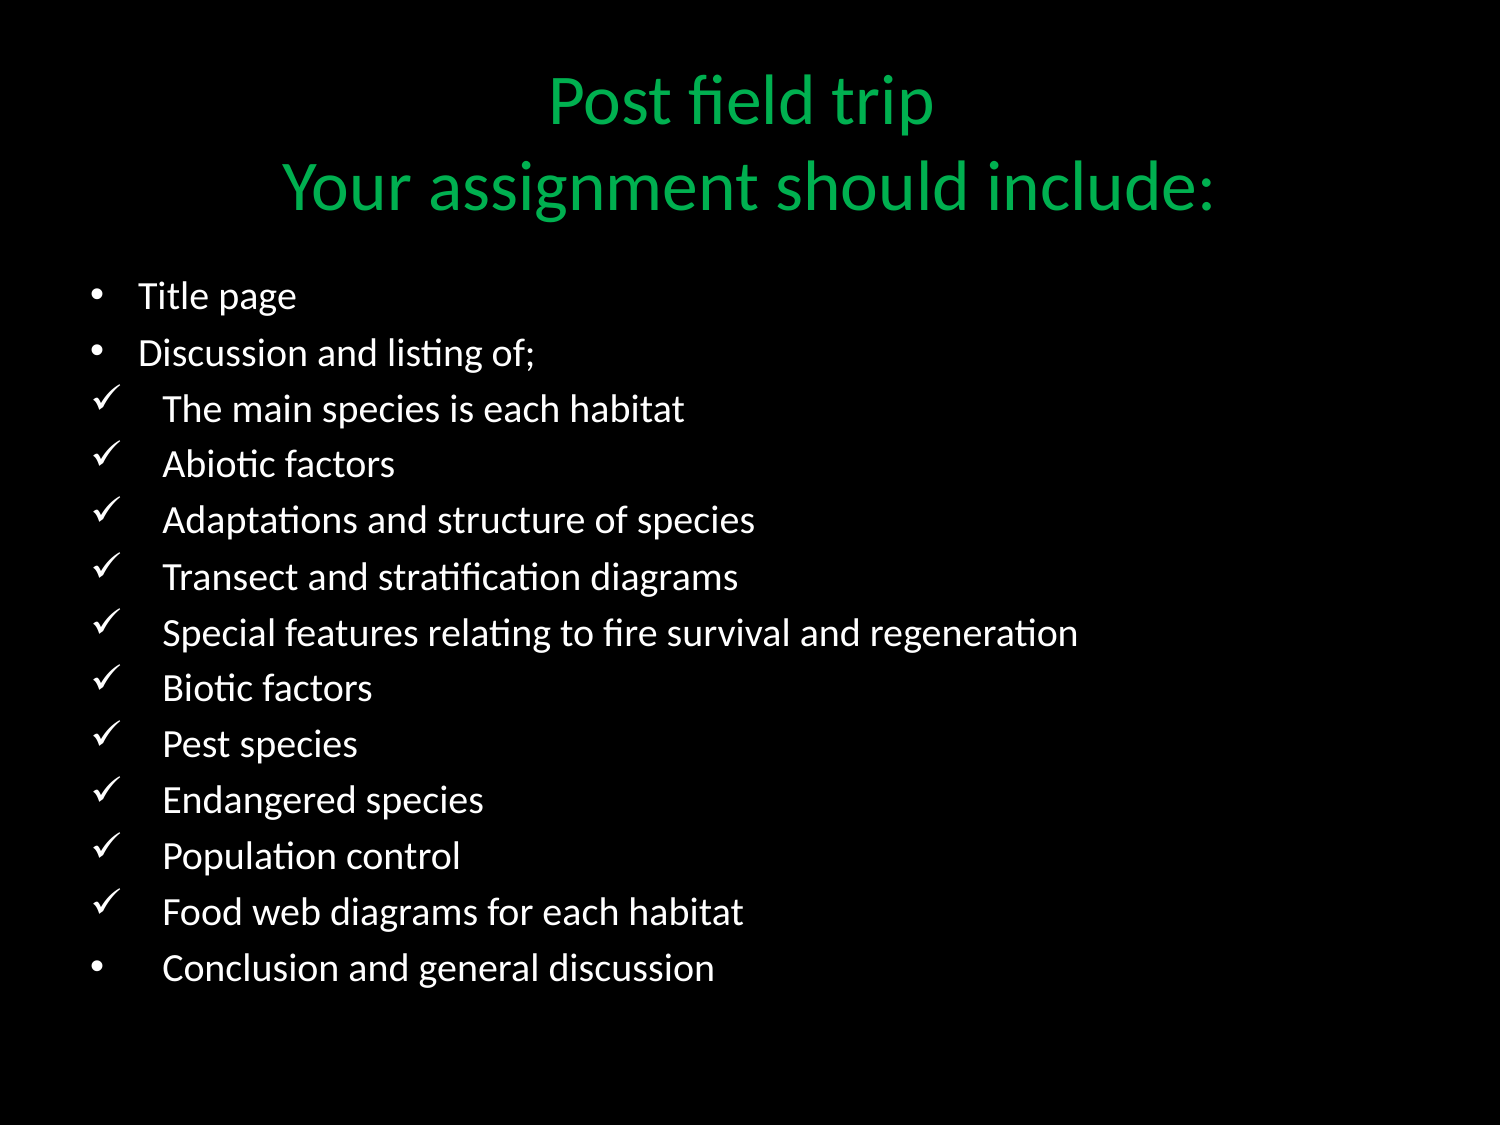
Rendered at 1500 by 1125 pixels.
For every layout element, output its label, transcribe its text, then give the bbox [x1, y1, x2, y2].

list Title page Discussion and listing of; The main species is each habitat Abiotic factors Adaptations and structure of species Transect and stratification diagrams Special features relating to fire survival and regeneration Biotic factors Pest species Endangered species Population control Food web diagrams for each habitat Conclusion and general discussion [75, 262, 1425, 1005]
title Post field trip Your assignment should include: [75, 45, 1425, 233]
